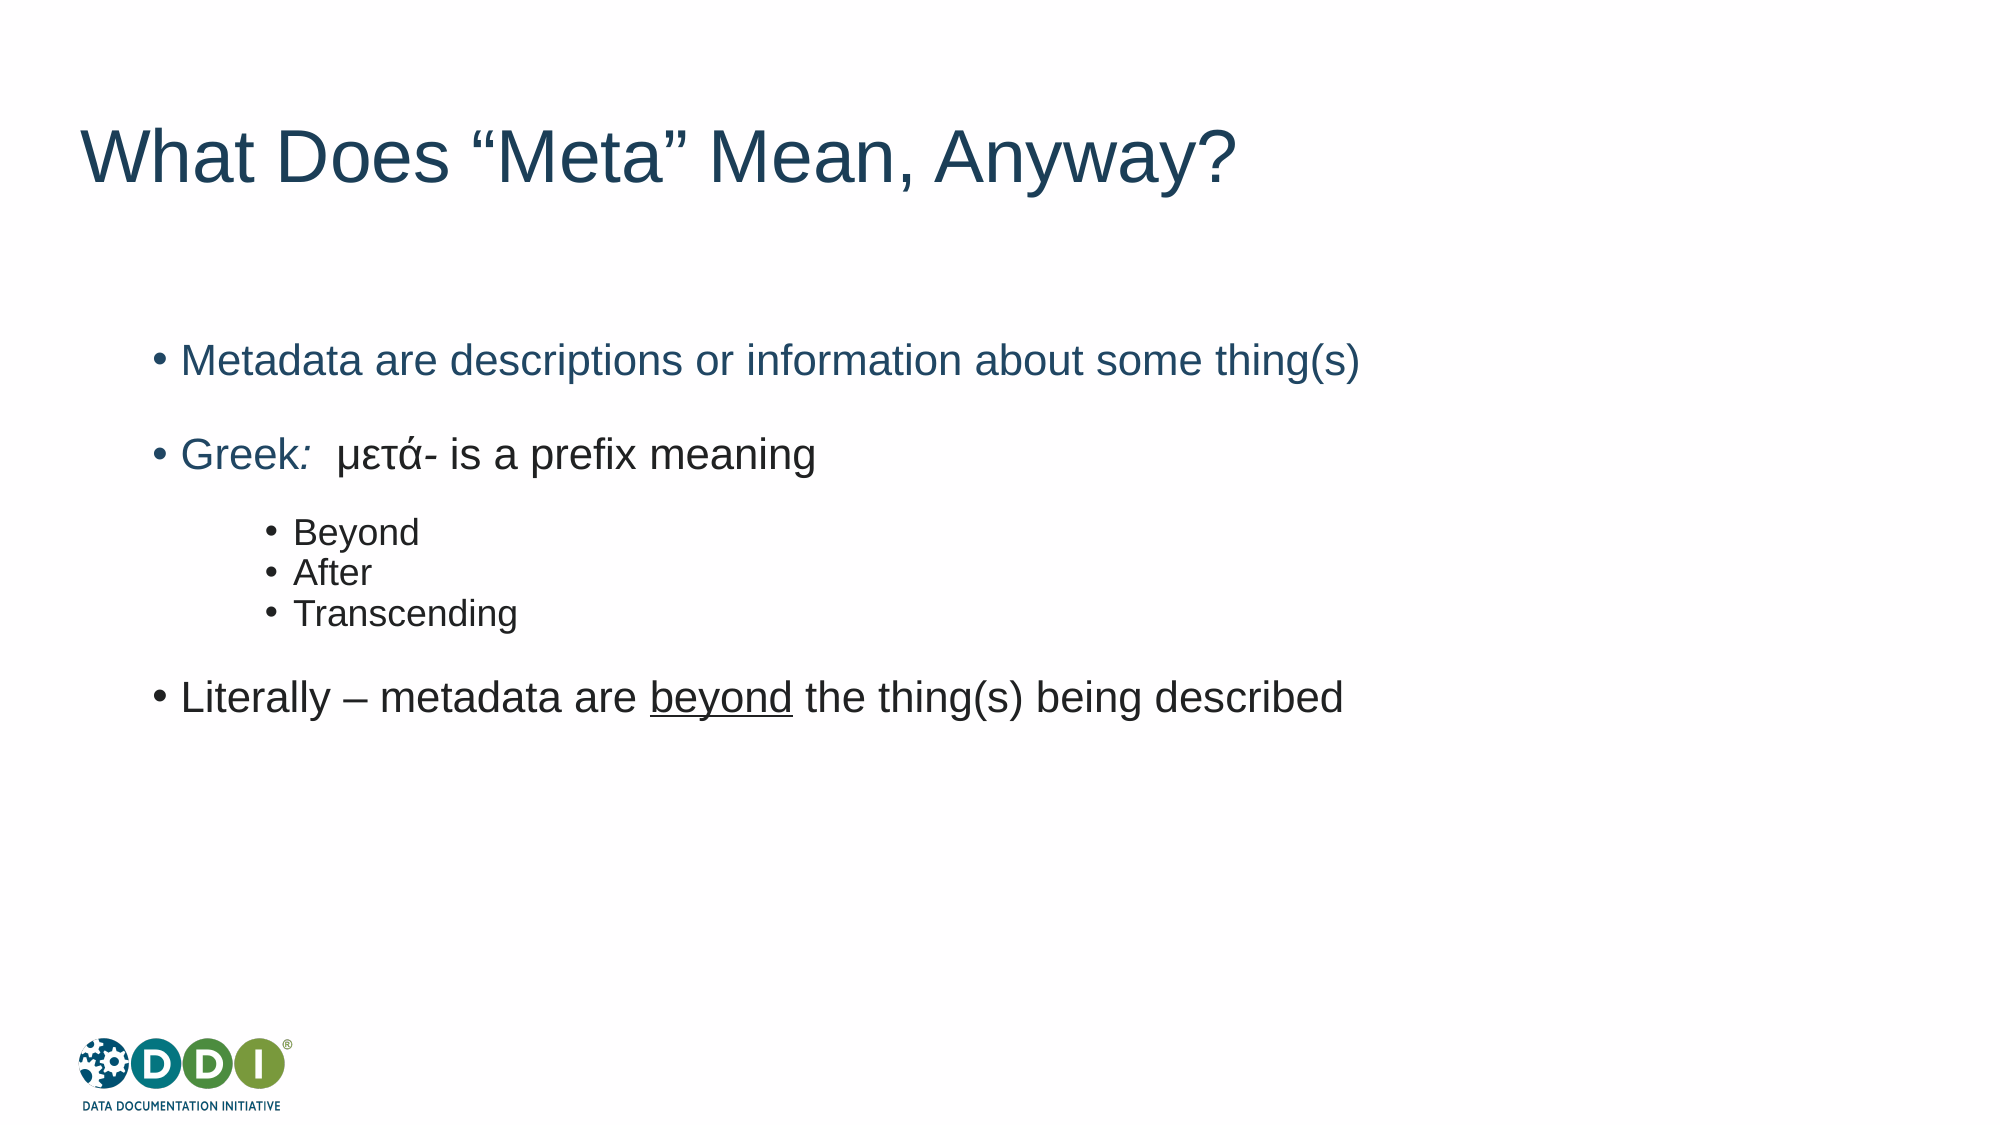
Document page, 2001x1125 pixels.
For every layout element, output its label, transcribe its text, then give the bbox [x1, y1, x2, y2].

text_box Metadata are descriptions or information about some thing(s) Greek: μετά- is a prefix meaning Beyond After Transcending Literally – metadata are beyond the thing(s) being described [137, 330, 1693, 878]
title What Does “Meta” Mean, Anyway? [65, 59, 1916, 247]
picture [65, 1032, 305, 1115]
